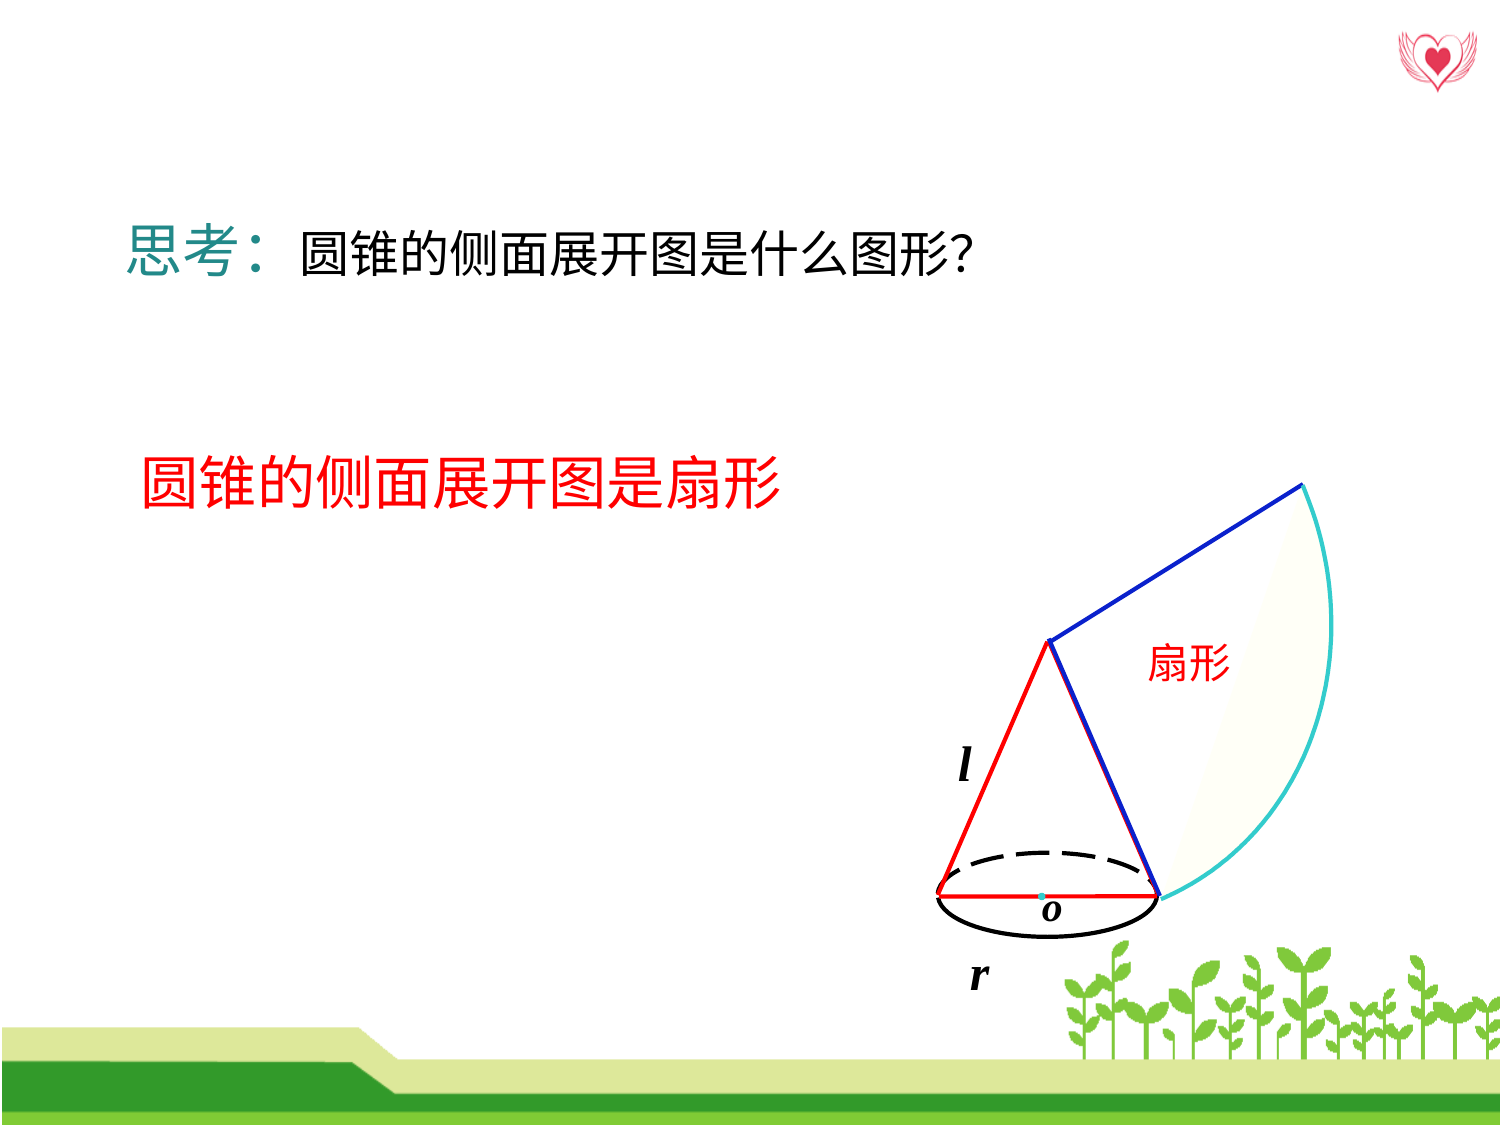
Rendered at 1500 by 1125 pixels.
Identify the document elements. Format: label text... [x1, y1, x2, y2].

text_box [937, 641, 1158, 938]
text_box r [955, 945, 1051, 1008]
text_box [1048, 483, 1380, 897]
picture [0, 0, 1500, 1125]
text_box 圆锥的侧面展开图是扇形 [126, 438, 956, 524]
text_box 思考：圆锥的侧面展开图是什么图形？ [82, 171, 1241, 292]
